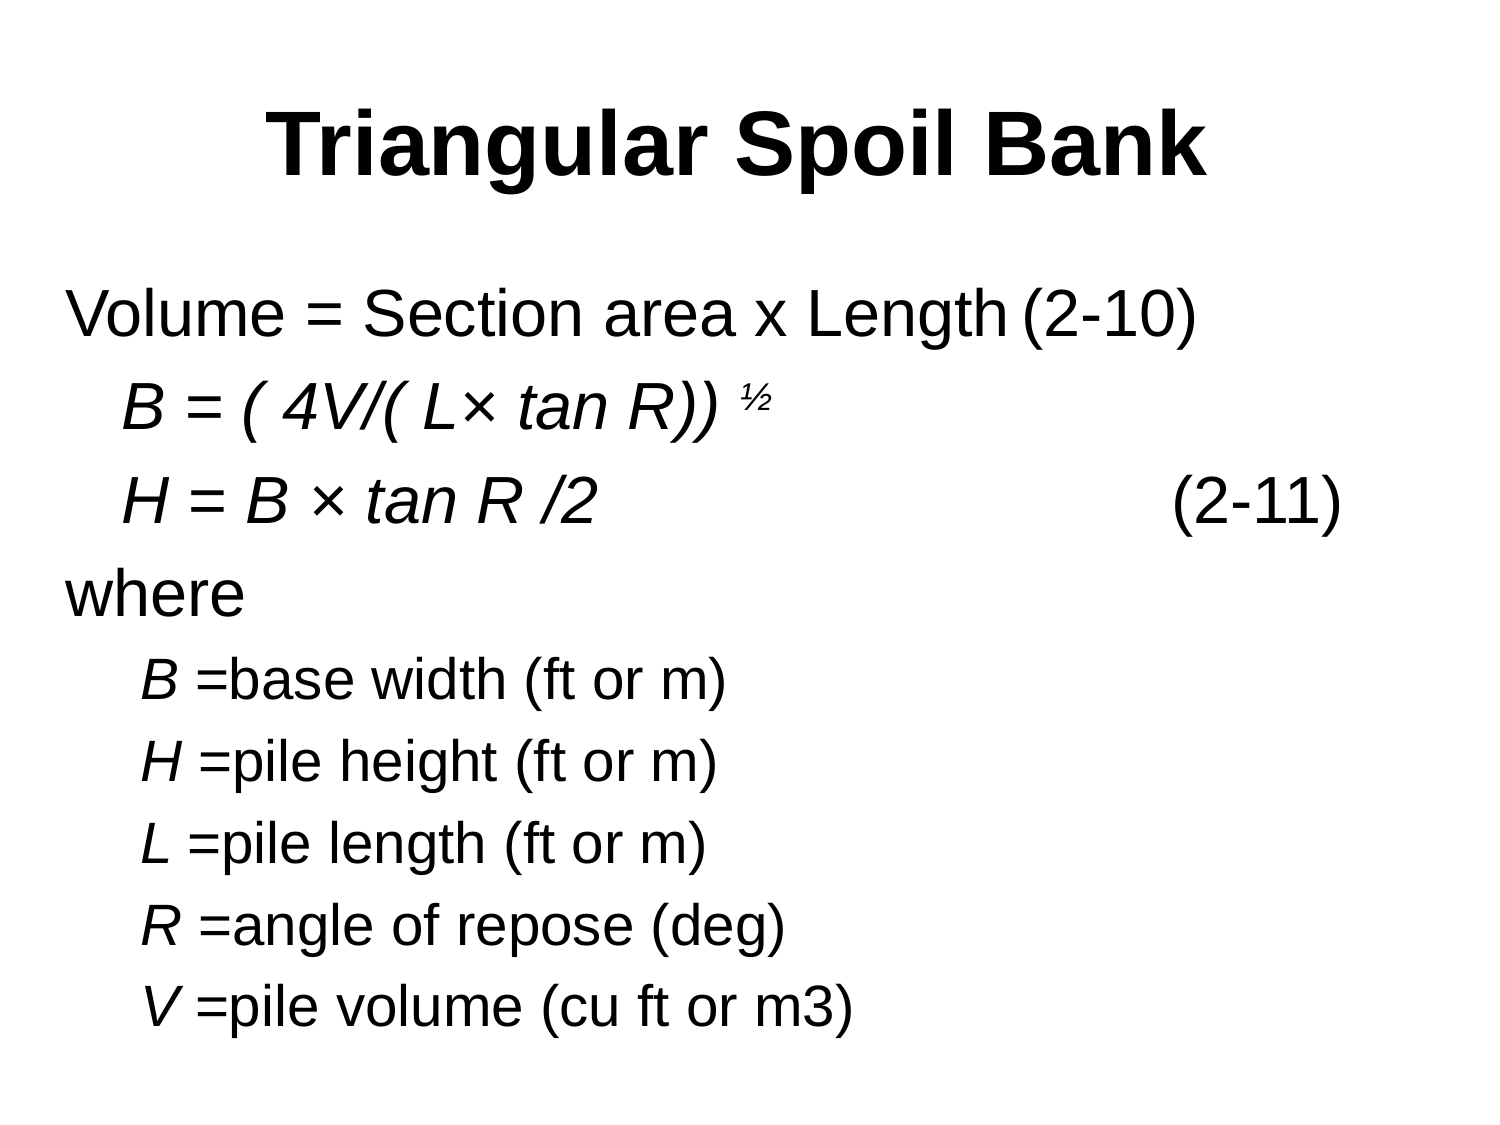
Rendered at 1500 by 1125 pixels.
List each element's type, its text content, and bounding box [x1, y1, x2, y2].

title Triangular Spoil Bank [74, 44, 1426, 233]
list Volume = Section area x Length (2-10) B = ( 4V/( L× tan R)) ½ H = B × tan R /2 (2-11) where B =base width (ft or m) H =pile height (ft or m) L =pile length (ft or m) R =angle of repose (deg) V =pile volume (cu ft or m3) [49, 262, 1463, 1076]
